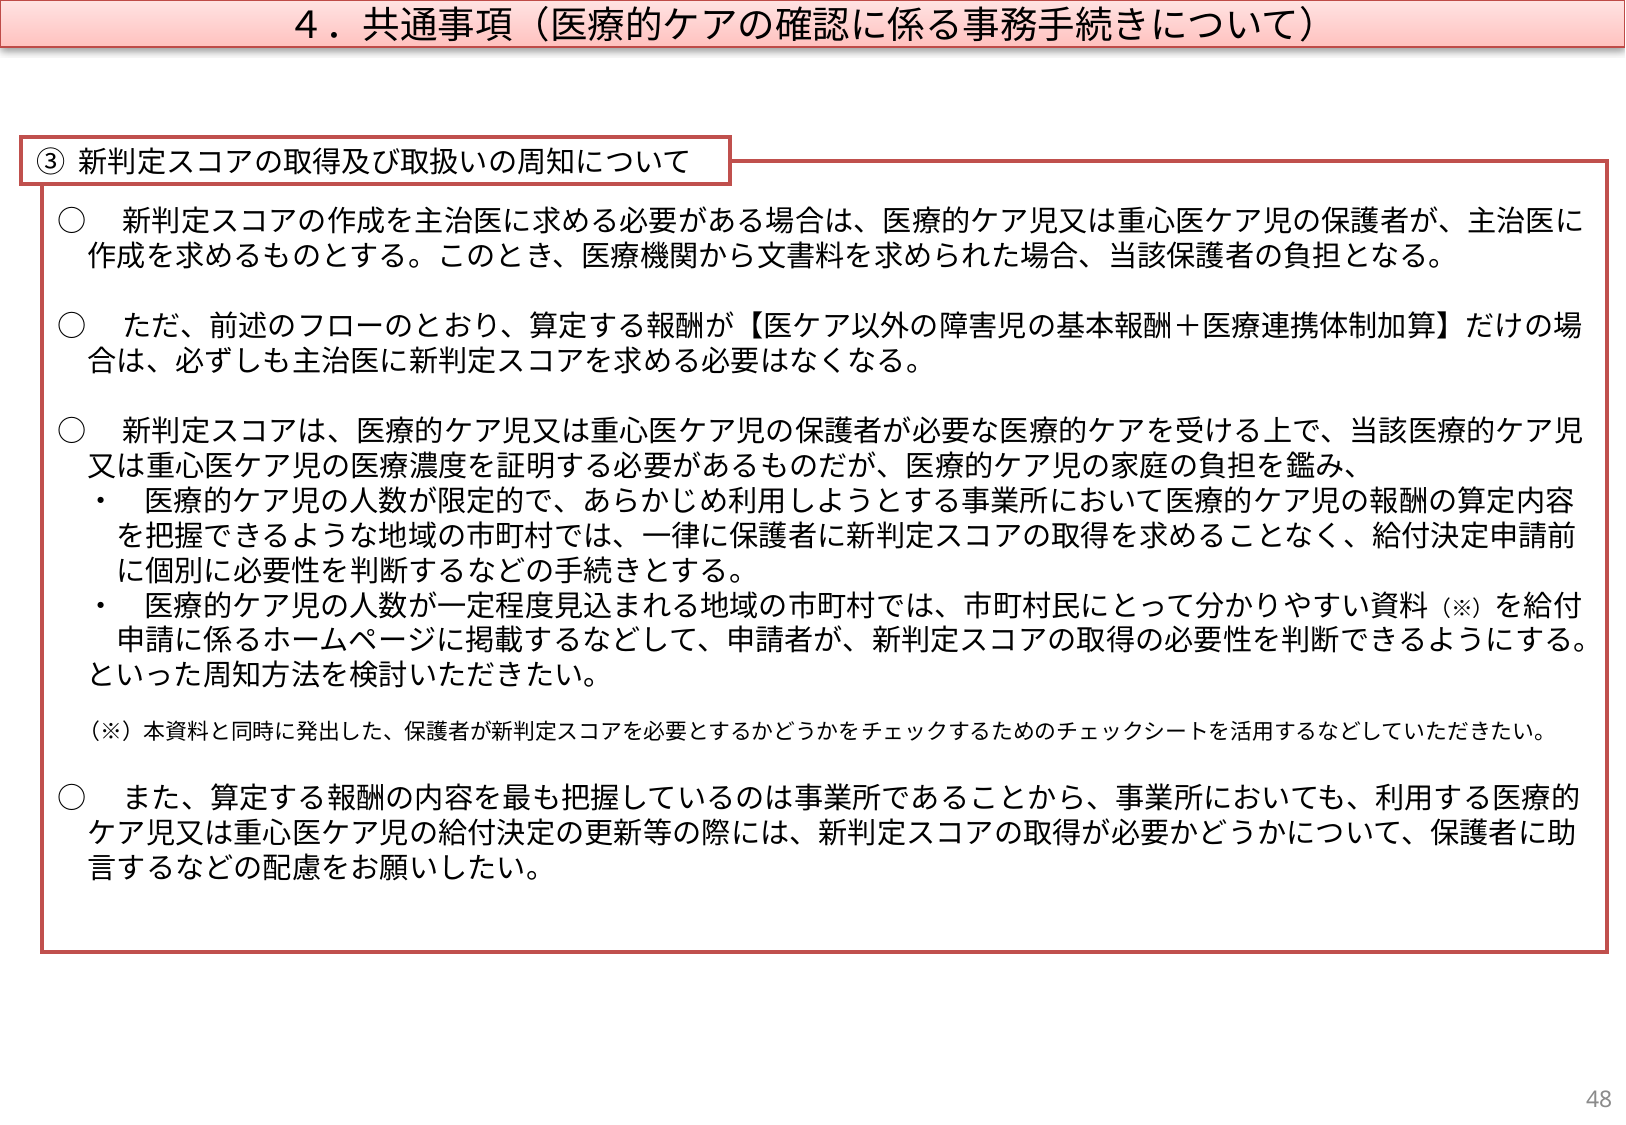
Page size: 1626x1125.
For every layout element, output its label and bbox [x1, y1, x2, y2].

slide_number [1248, 1070, 1625, 1125]
text_box [0, 0, 1625, 48]
text_box [21, 137, 1608, 953]
